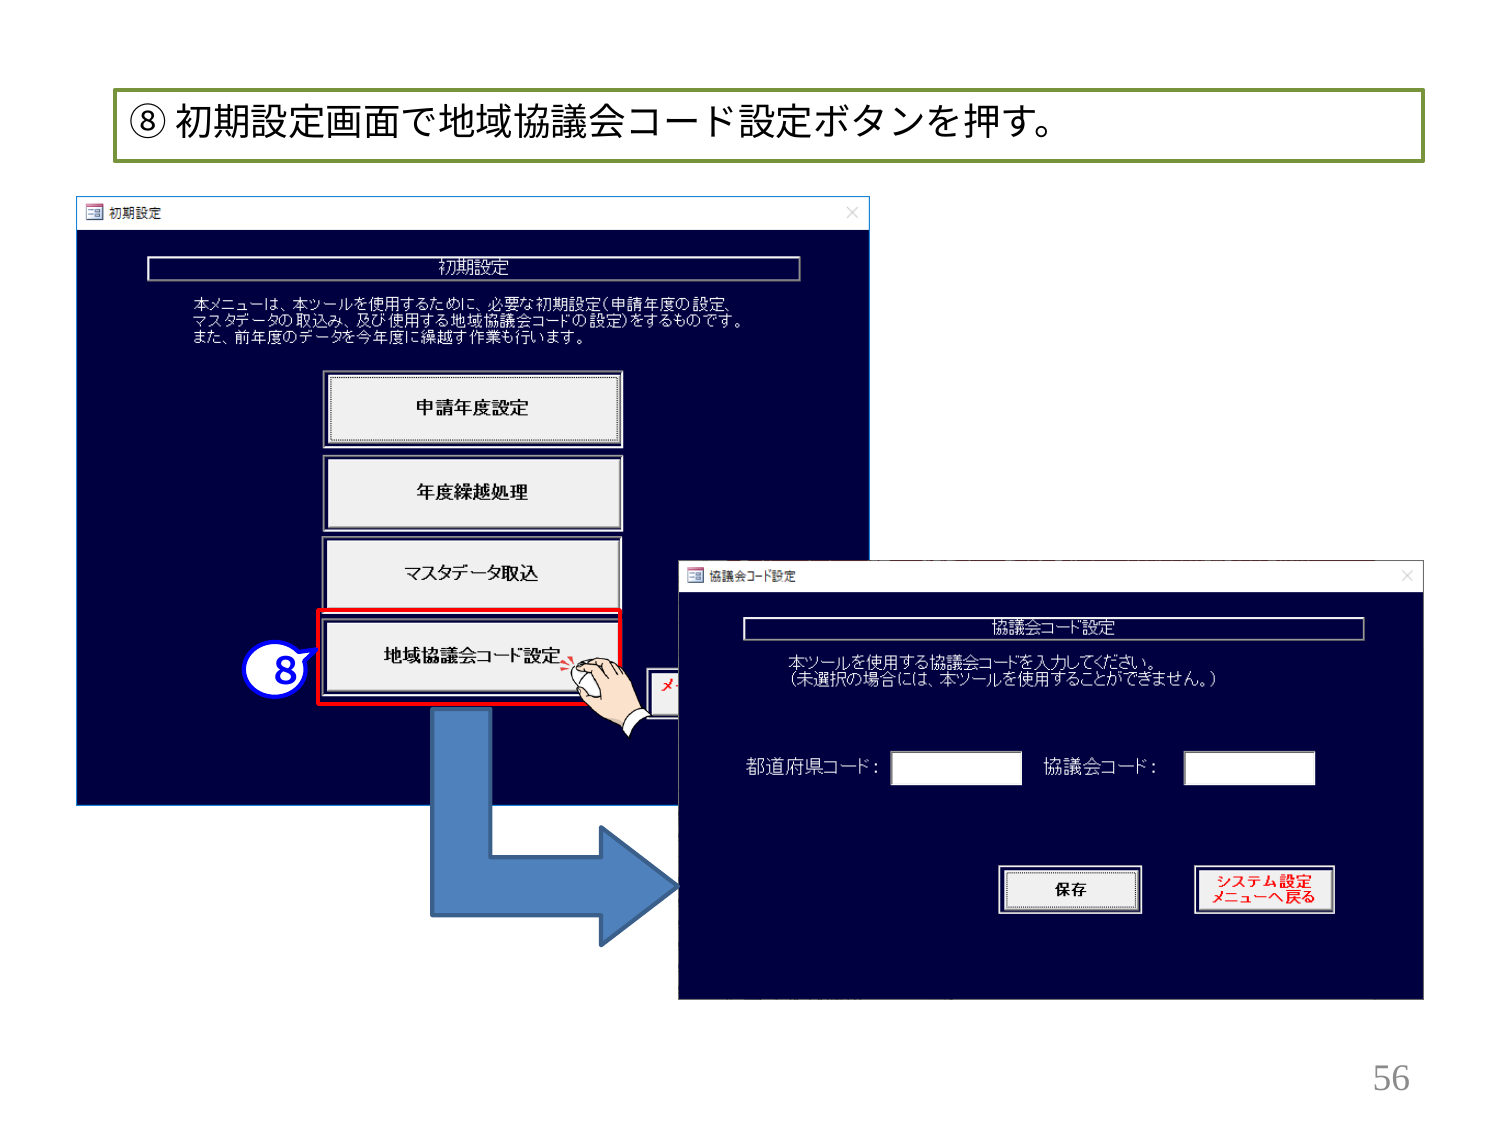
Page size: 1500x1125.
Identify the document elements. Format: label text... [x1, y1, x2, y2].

picture [76, 196, 1424, 1000]
slide_number 55 [1074, 1045, 1425, 1106]
text_box ⑧初期設定画面で地域協議会コード設定ボタンを押す。 [113, 88, 1425, 163]
text_box [430, 814, 672, 948]
